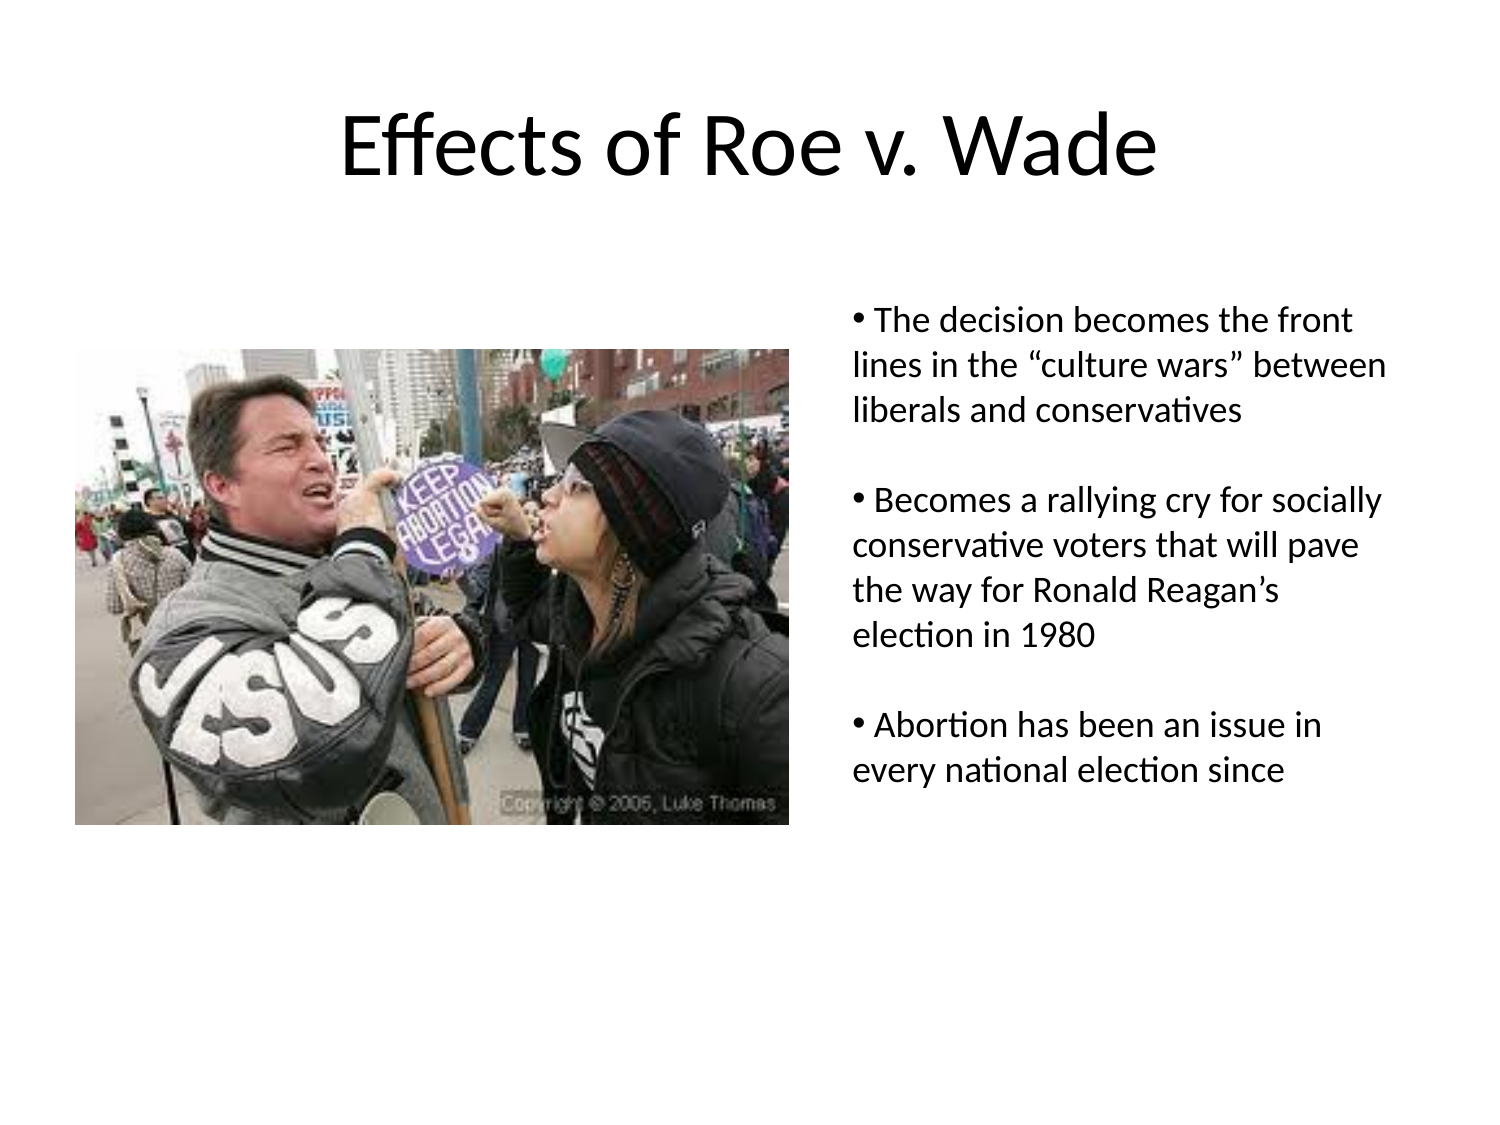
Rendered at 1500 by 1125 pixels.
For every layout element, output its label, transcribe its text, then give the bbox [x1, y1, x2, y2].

title Effects of Roe v. Wade [75, 45, 1425, 233]
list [74, 349, 790, 826]
text_box The decision becomes the front lines in the “culture wars” between liberals and conservatives Becomes a rallying cry for socially conservative voters that will pave the way for Ronald Reagan’s election in 1980 Abortion has been an issue in every national election since [837, 287, 1413, 798]
